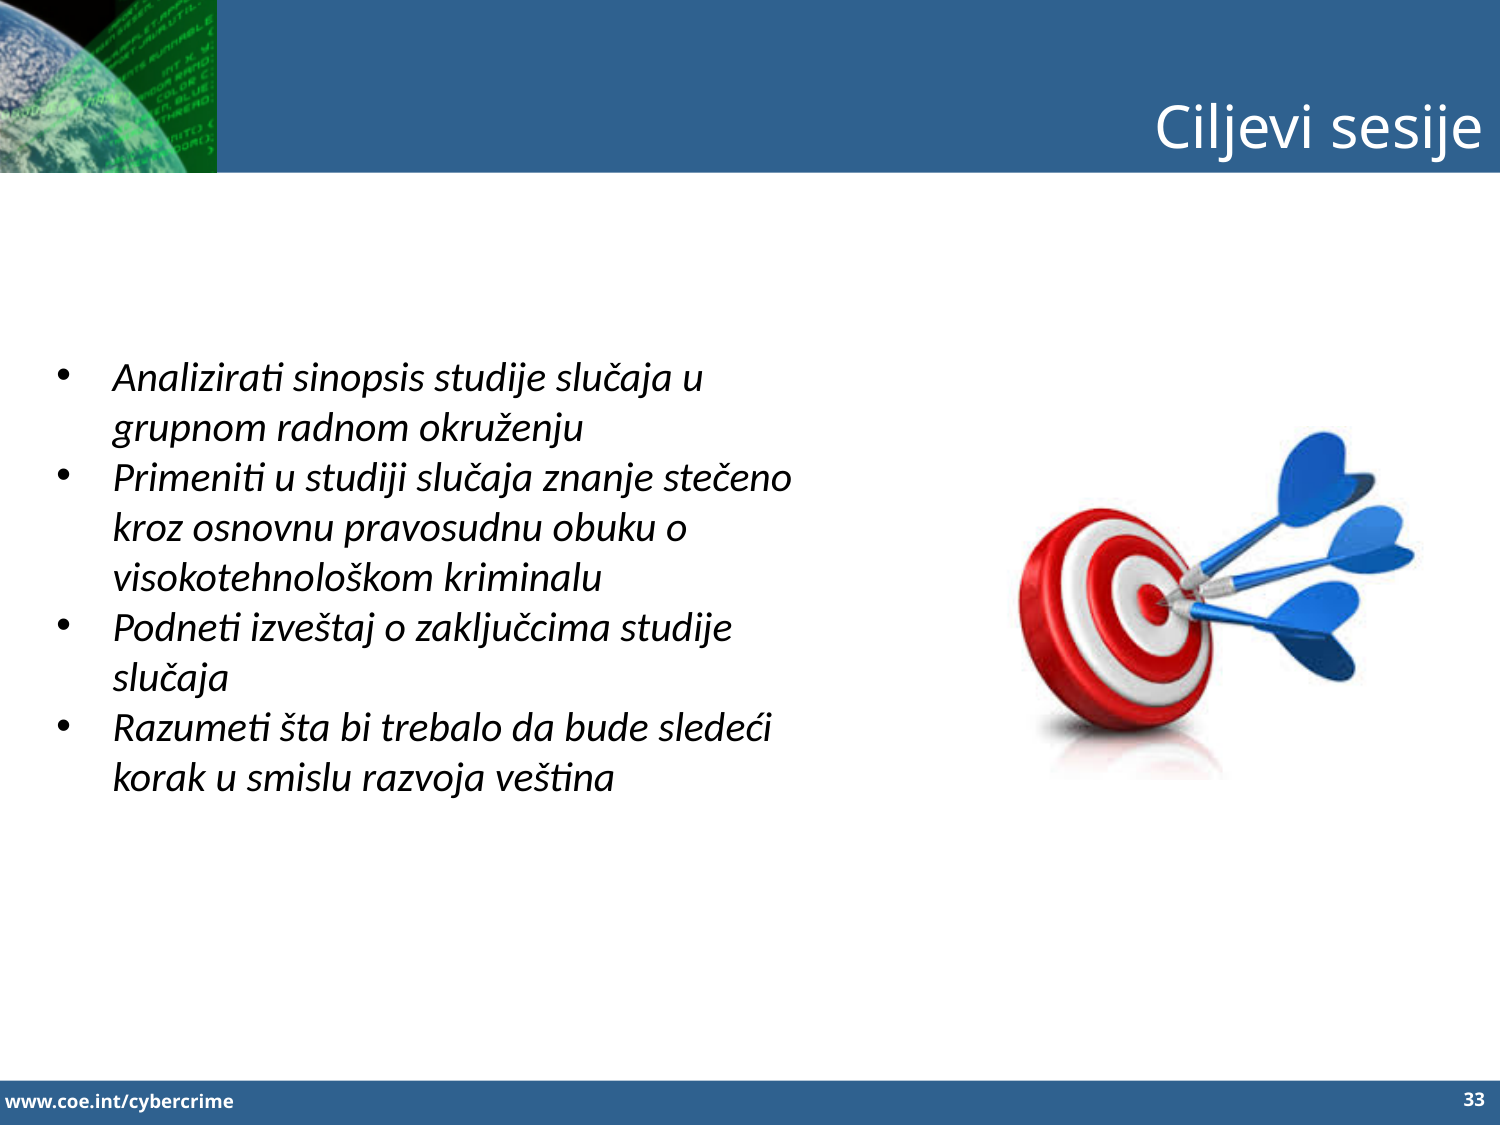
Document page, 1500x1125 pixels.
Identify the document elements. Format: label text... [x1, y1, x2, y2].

picture [0, 0, 217, 173]
list Ciljevi sesije [461, 0, 1500, 170]
text_box Analizirati sinopsis studije slučaja u grupnom radnom okruženju Primeniti u studiji slučaja znanje stečeno kroz osnovnu pravosudnu obuku o visokotehnološkom kriminalu Podneti izveštaj o zaključcima studije slučaja Razumeti šta bi trebalo da bude sledeći korak u smislu razvoja veština [41, 292, 809, 808]
picture [979, 426, 1440, 780]
slide_number 33 [1162, 1080, 1500, 1125]
